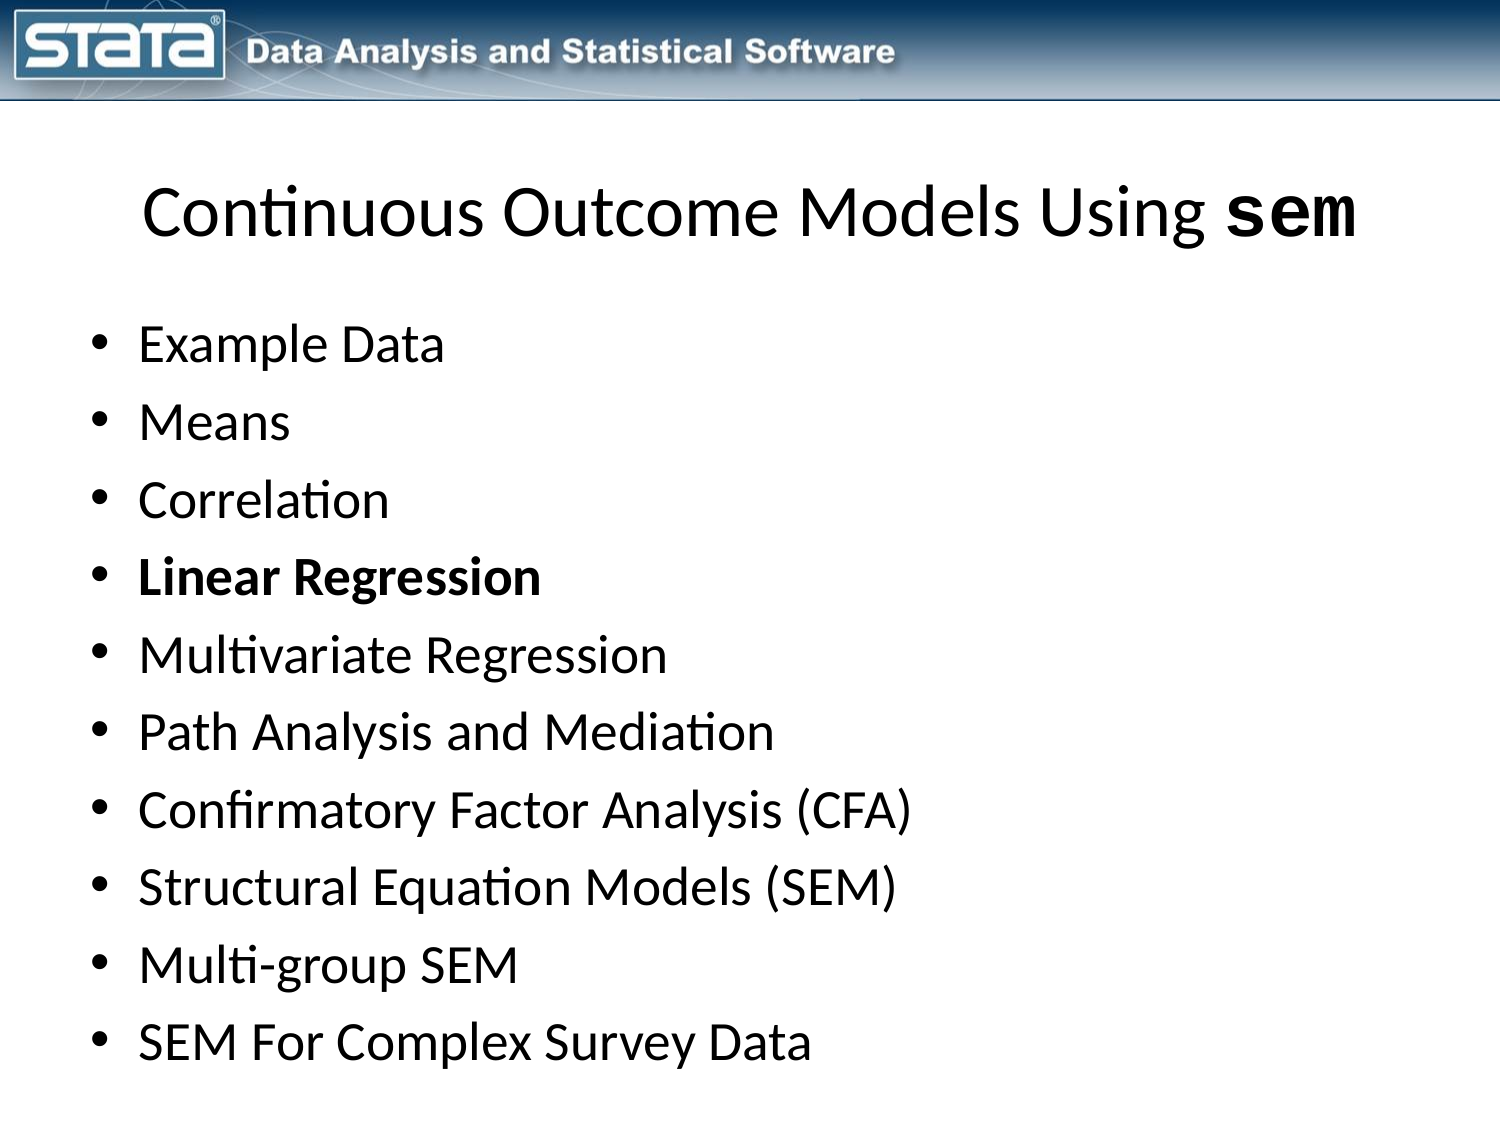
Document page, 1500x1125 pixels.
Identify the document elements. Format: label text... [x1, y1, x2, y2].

list Example Data Means Correlation Linear Regression Multivariate Regression Path Analysis and Mediation Confirmatory Factor Analysis (CFA) Structural Equation Models (SEM) Multi-group SEM SEM For Complex Survey Data [75, 299, 1425, 1088]
picture [0, 0, 1500, 101]
title Continuous Outcome Models Using sem [0, 125, 1500, 288]
